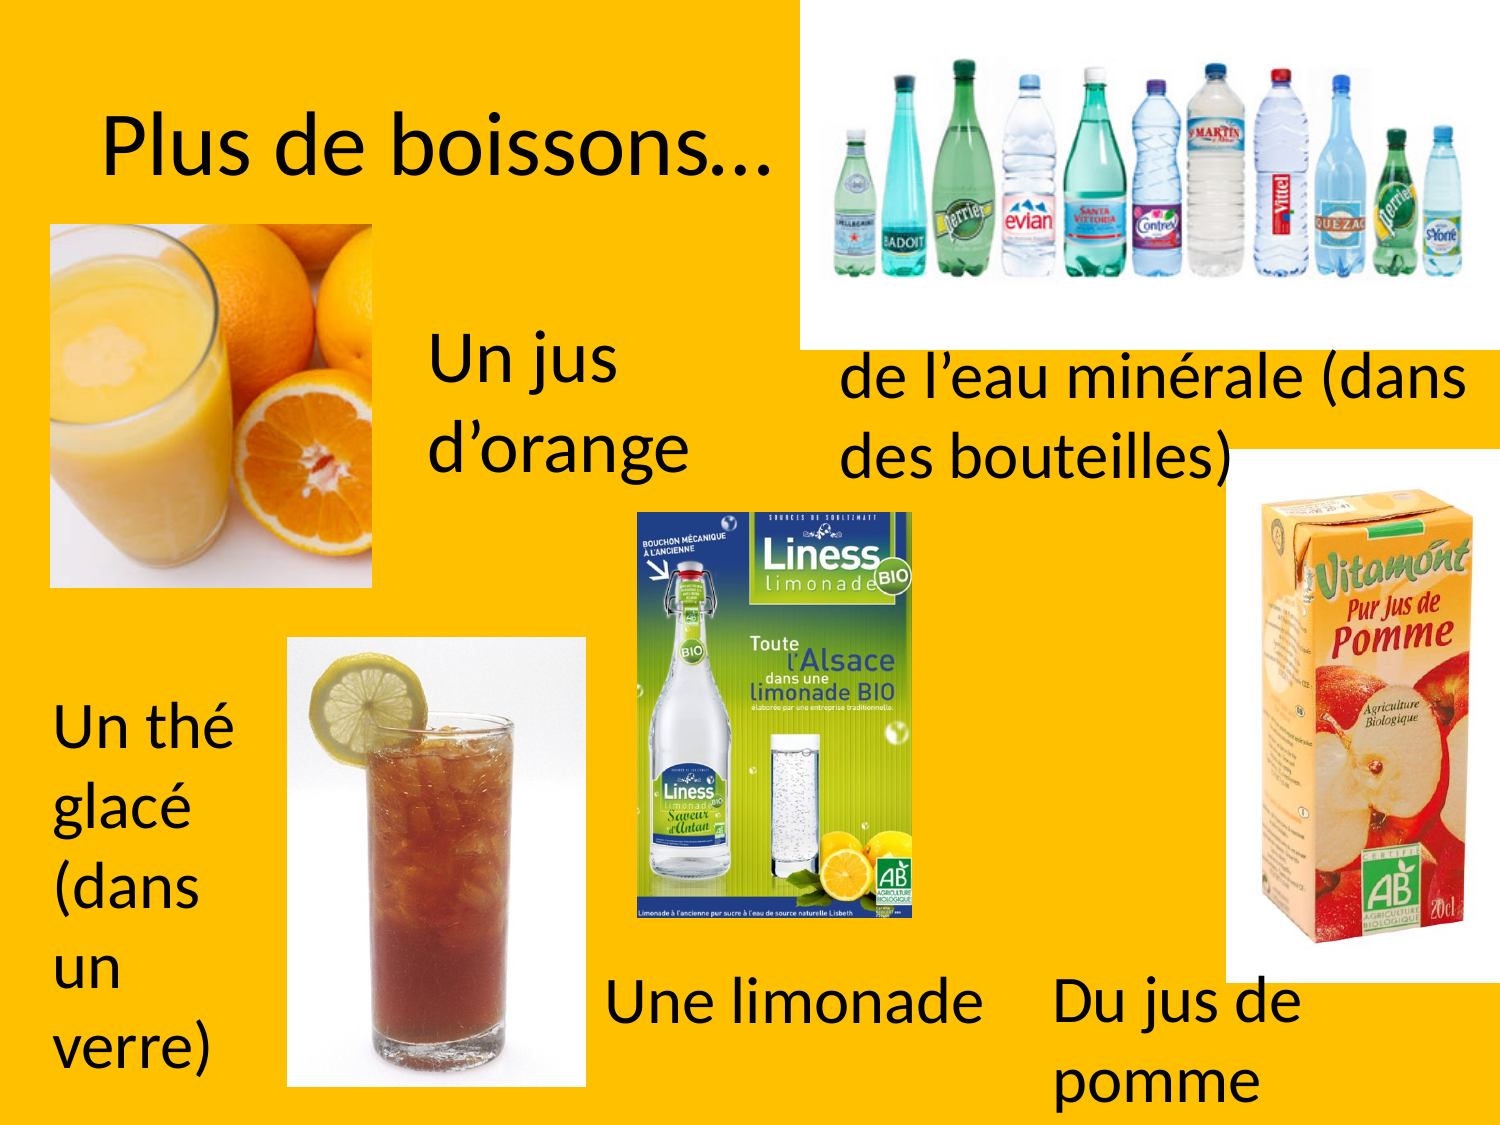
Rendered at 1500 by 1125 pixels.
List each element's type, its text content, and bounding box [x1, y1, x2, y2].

text_box Un thé glacé (dans un verre) [37, 674, 283, 1090]
text_box Une limonade [590, 949, 1000, 1045]
text_box de l’eau minérale (dans des bouteilles) [824, 358, 1500, 500]
title Plus de boissons… [75, 45, 794, 233]
text_box Du jus de pomme [1037, 948, 1413, 1123]
picture [287, 637, 586, 1088]
picture [1226, 449, 1500, 983]
picture [799, 0, 1500, 351]
text_box Un jus d’orange [412, 299, 788, 495]
picture [49, 224, 372, 588]
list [637, 512, 912, 918]
